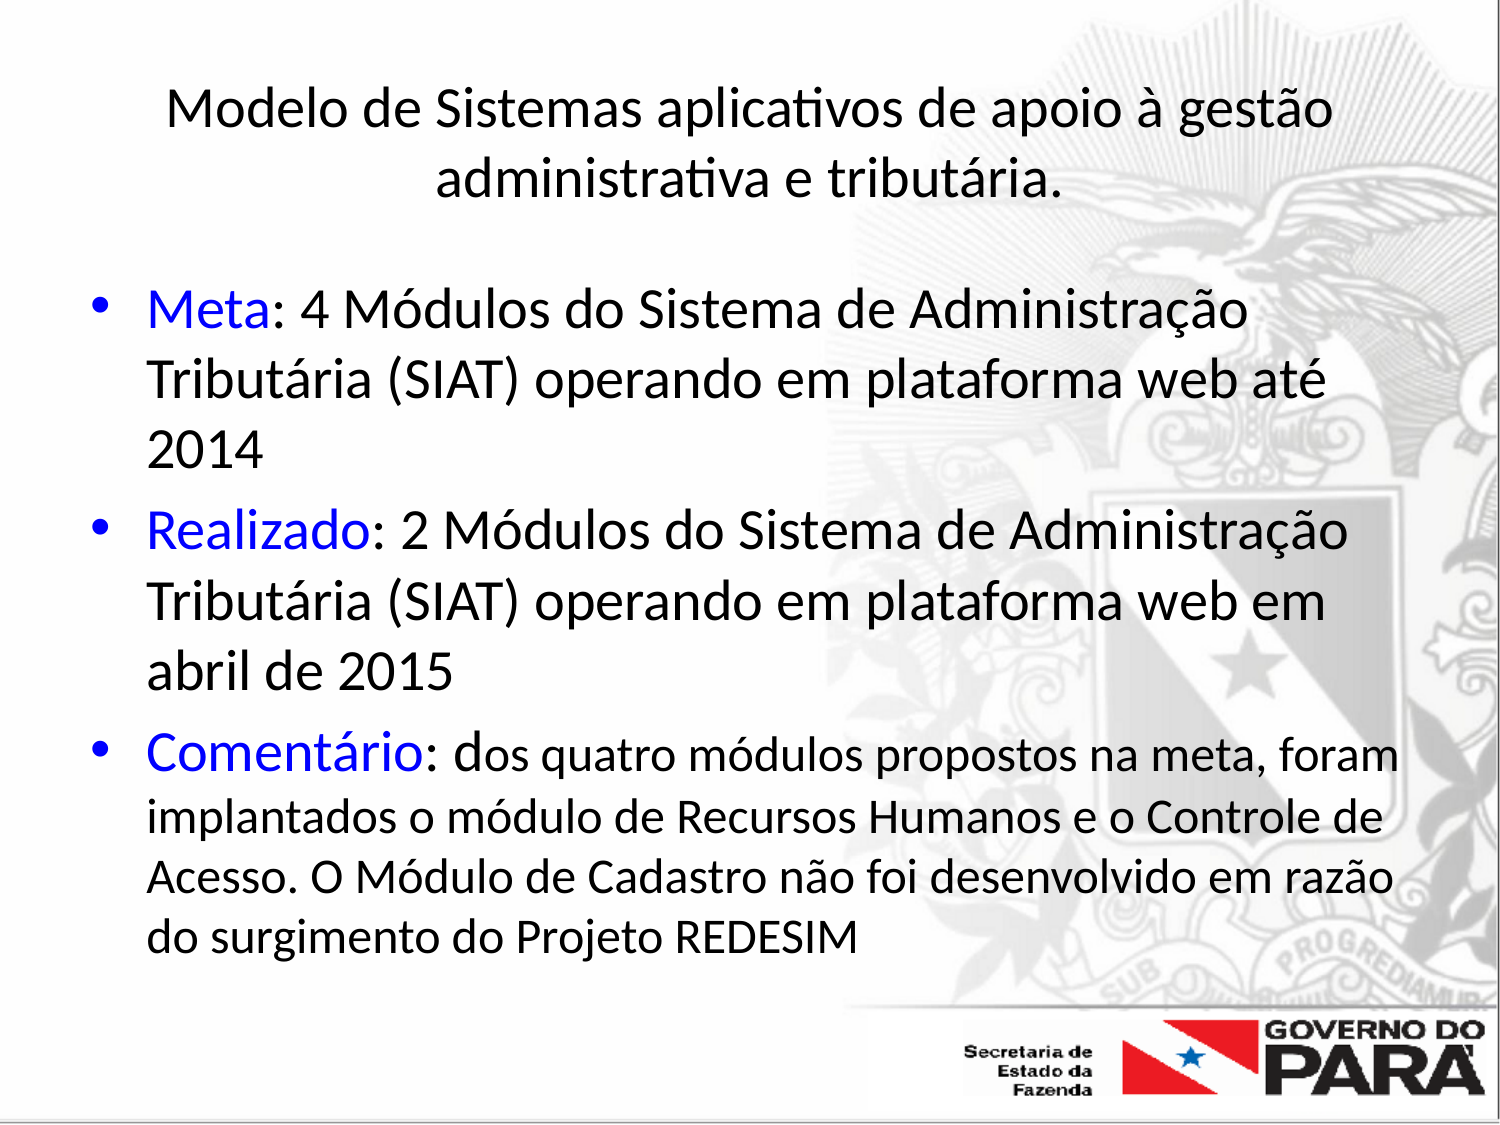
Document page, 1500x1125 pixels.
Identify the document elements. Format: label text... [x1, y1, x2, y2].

picture [0, 0, 1500, 1125]
list Meta: 4 Módulos do Sistema de Administração Tributária (SIAT) operando em plataforma web até 2014 Realizado: 2 Módulos do Sistema de Administração Tributária (SIAT) operando em plataforma web em abril de 2015 Comentário: dos quatro módulos propostos na meta, foram implantados o módulo de Recursos Humanos e o Controle de Acesso. O Módulo de Cadastro não foi desenvolvido em razão do surgimento do Projeto REDESIM [74, 262, 1426, 1006]
title Modelo de Sistemas aplicativos de apoio à gestão administrativa e tributária. [74, 44, 1426, 233]
